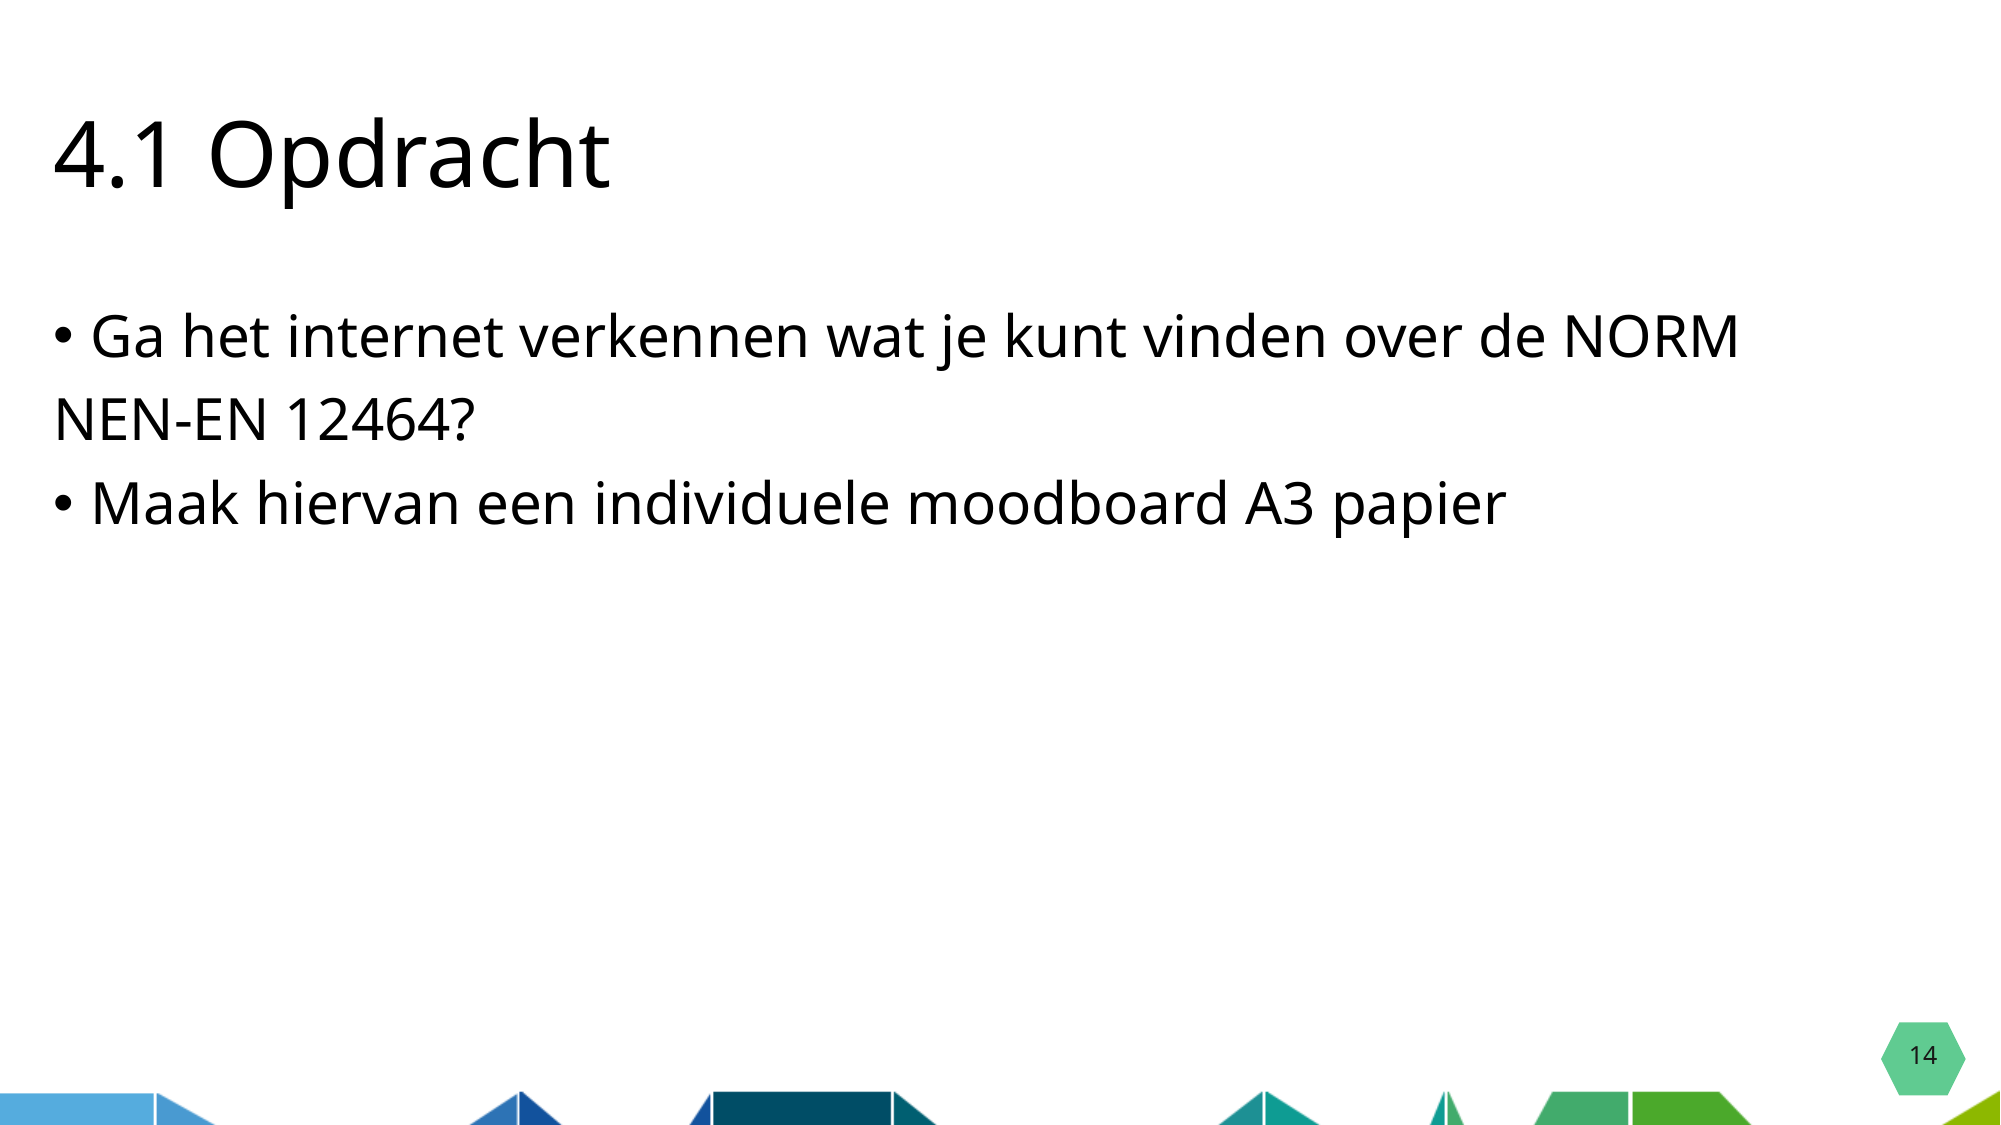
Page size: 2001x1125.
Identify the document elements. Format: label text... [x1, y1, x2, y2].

title 4.1 Opdracht [38, 38, 1962, 278]
list Ga het internet verkennen wat je kunt vinden over de NORM NEN-EN 12464? Maak hiervan een individuele moodboard A3 papier [38, 299, 1962, 1014]
picture [0, 1086, 2000, 1125]
slide_number 14 [1884, 1026, 1962, 1087]
